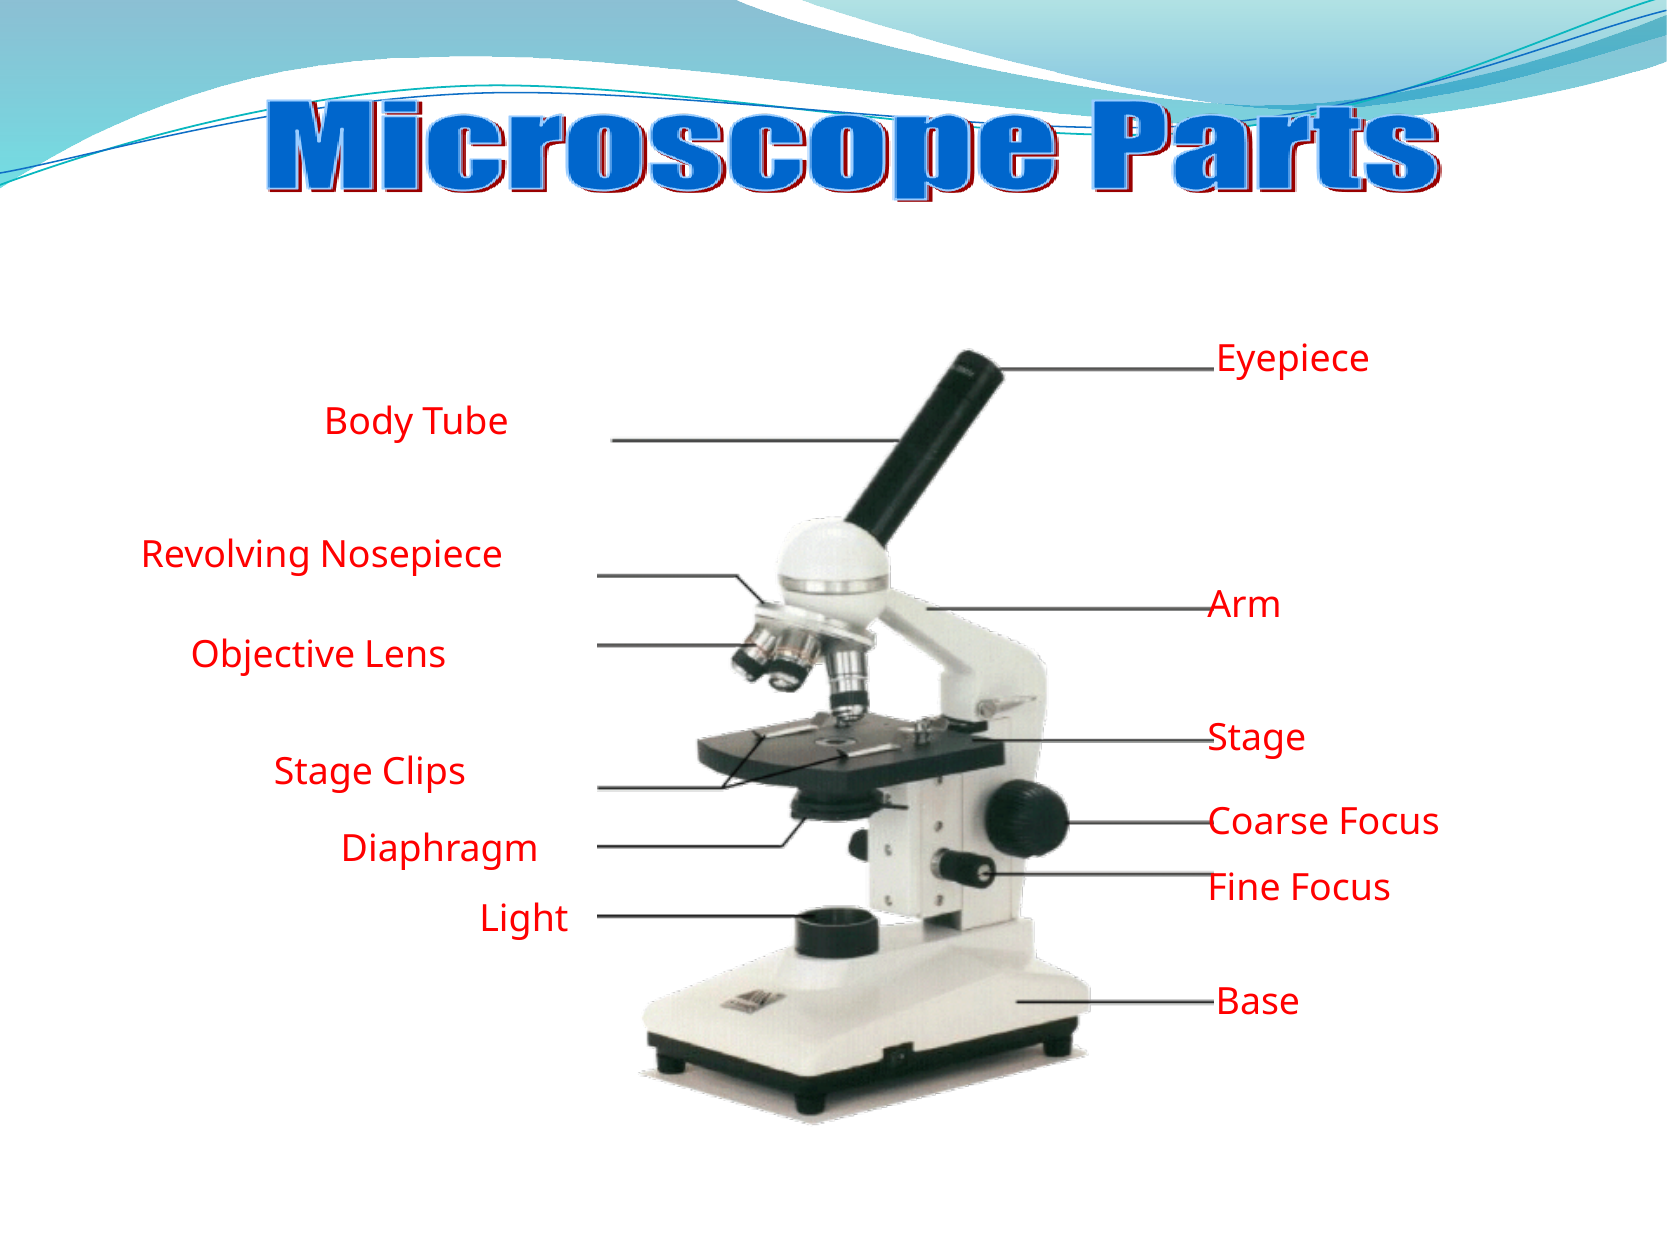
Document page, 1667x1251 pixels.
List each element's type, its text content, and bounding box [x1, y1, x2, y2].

text_box Body Tube [323, 399, 585, 443]
picture [596, 346, 1214, 1140]
picture [266, 99, 1442, 203]
text_box Eyepiece [1215, 337, 1446, 381]
text_box Base [1221, 980, 1351, 1024]
text_box Stage [1221, 716, 1359, 760]
text_box Objective Lens [190, 633, 570, 677]
text_box Arm [1221, 583, 1321, 627]
text_box Diaphragm [340, 827, 589, 871]
text_box Coarse Focus [1221, 800, 1540, 843]
text_box Revolving Nosepiece [140, 533, 589, 577]
text_box Fine Focus [1221, 866, 1489, 910]
text_box Stage Clips [273, 750, 575, 793]
text_box Light [479, 897, 589, 940]
